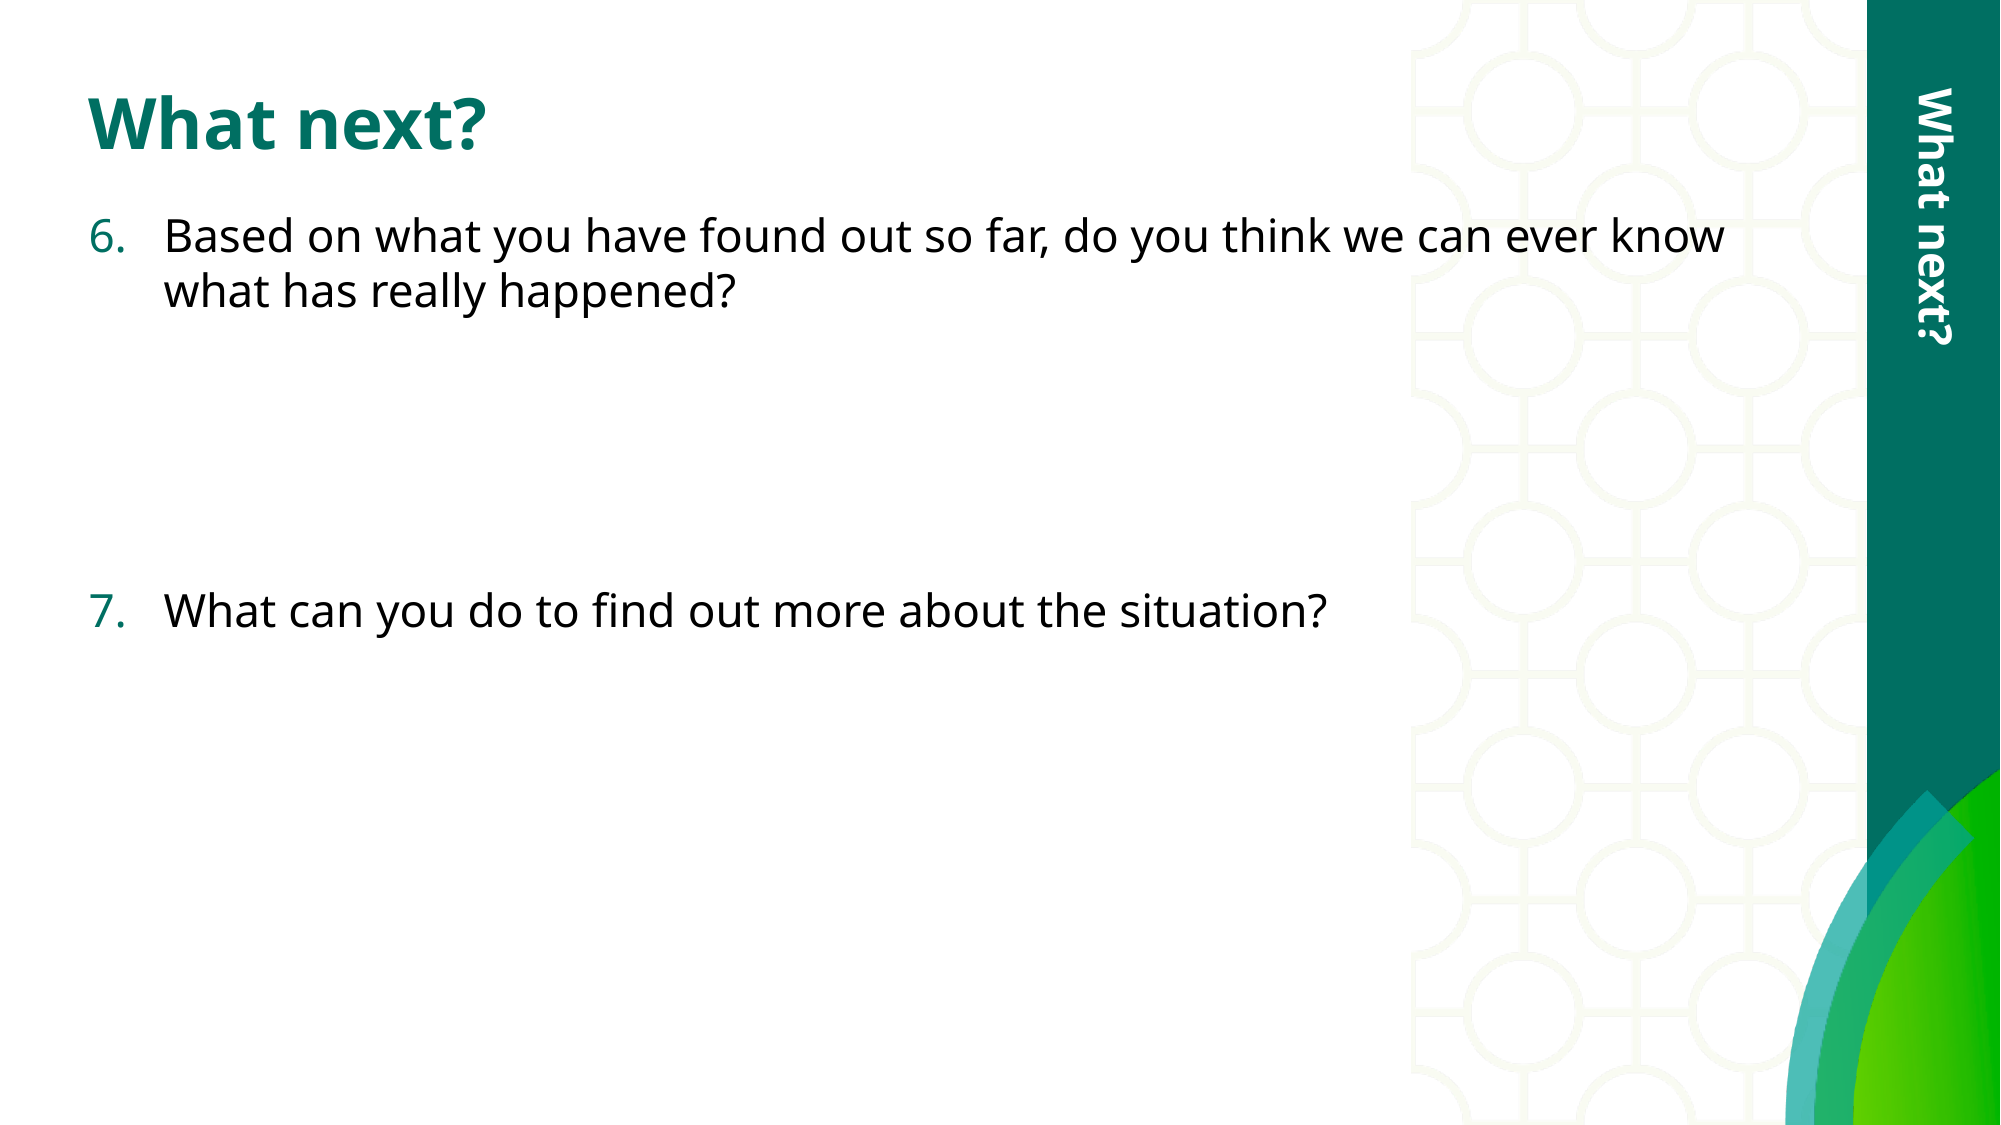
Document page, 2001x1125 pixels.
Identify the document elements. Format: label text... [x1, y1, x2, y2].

text_box What next? [1867, 88, 2000, 768]
list Based on what you have found out so far, do you think we can ever know what has really happened? What can you do to find out more about the situation? [88, 206, 1743, 1034]
title What next? [88, 88, 1743, 161]
picture [1411, 0, 2001, 1125]
